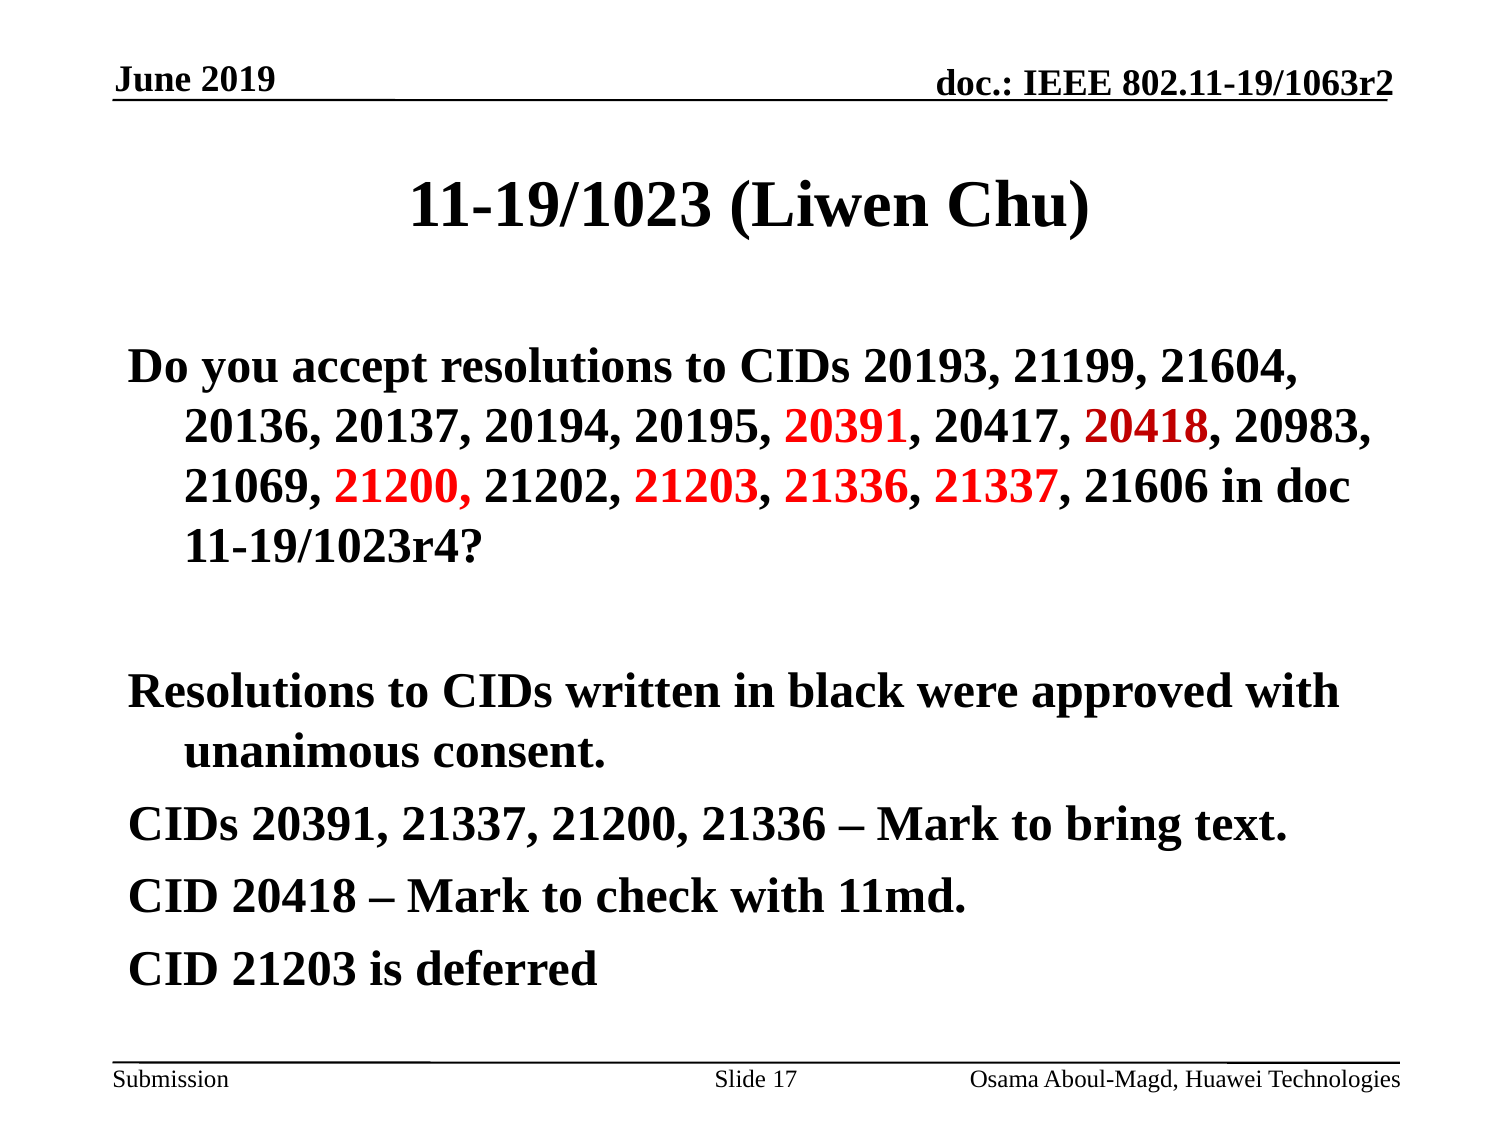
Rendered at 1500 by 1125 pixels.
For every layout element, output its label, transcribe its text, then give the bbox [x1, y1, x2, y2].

title 11-19/1023 (Liwen Chu) [112, 112, 1388, 288]
footer Osama Aboul-Magd, Huawei Technologies [878, 1061, 1402, 1093]
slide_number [114, 54, 423, 100]
list Do you accept resolutions to CIDs 20193, 21199, 21604, 20136, 20137, 20194, 20195, 20391, 20417, 20418, 20983, 21069, 21200, 21202, 21203, 21336, 21337, 21606 in doc 11-19/1023r4? Resolutions to CIDs written in black were approved with unanimous consent. CIDs 20391, 21337, 21200, 21336 – Mark to bring text. CID 20418 – Mark to check with 11md. CID 21203 is deferred [112, 324, 1388, 1000]
slide_number Slide 17 [712, 1061, 800, 1123]
